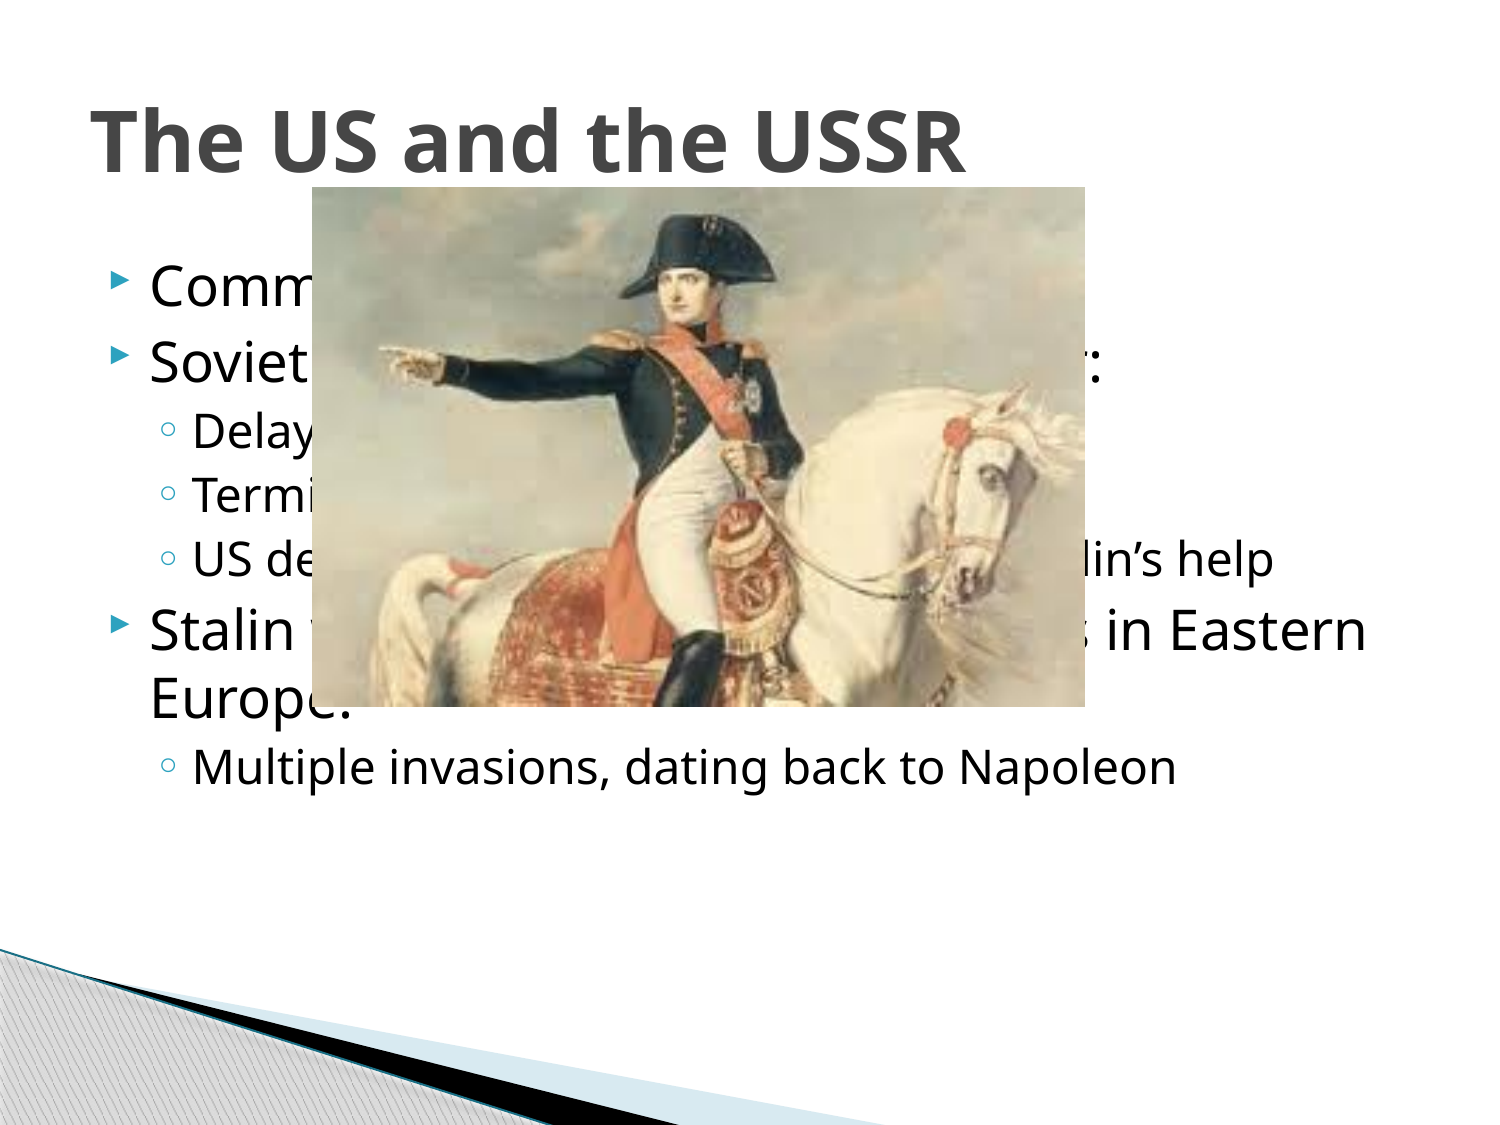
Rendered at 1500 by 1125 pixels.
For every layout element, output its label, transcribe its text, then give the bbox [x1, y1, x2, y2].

title The US and the USSR [75, 45, 1425, 233]
list Communism v. Capitalism forever Soviet Resentment towards US over: Delays in opening second front in WWII Termination of lend-lease aid US development of A-bomb without Stalin’s help Stalin wanted friendly governments in Eastern Europe: Multiple invasions, dating back to Napoleon [75, 243, 1425, 986]
picture [312, 187, 1086, 707]
